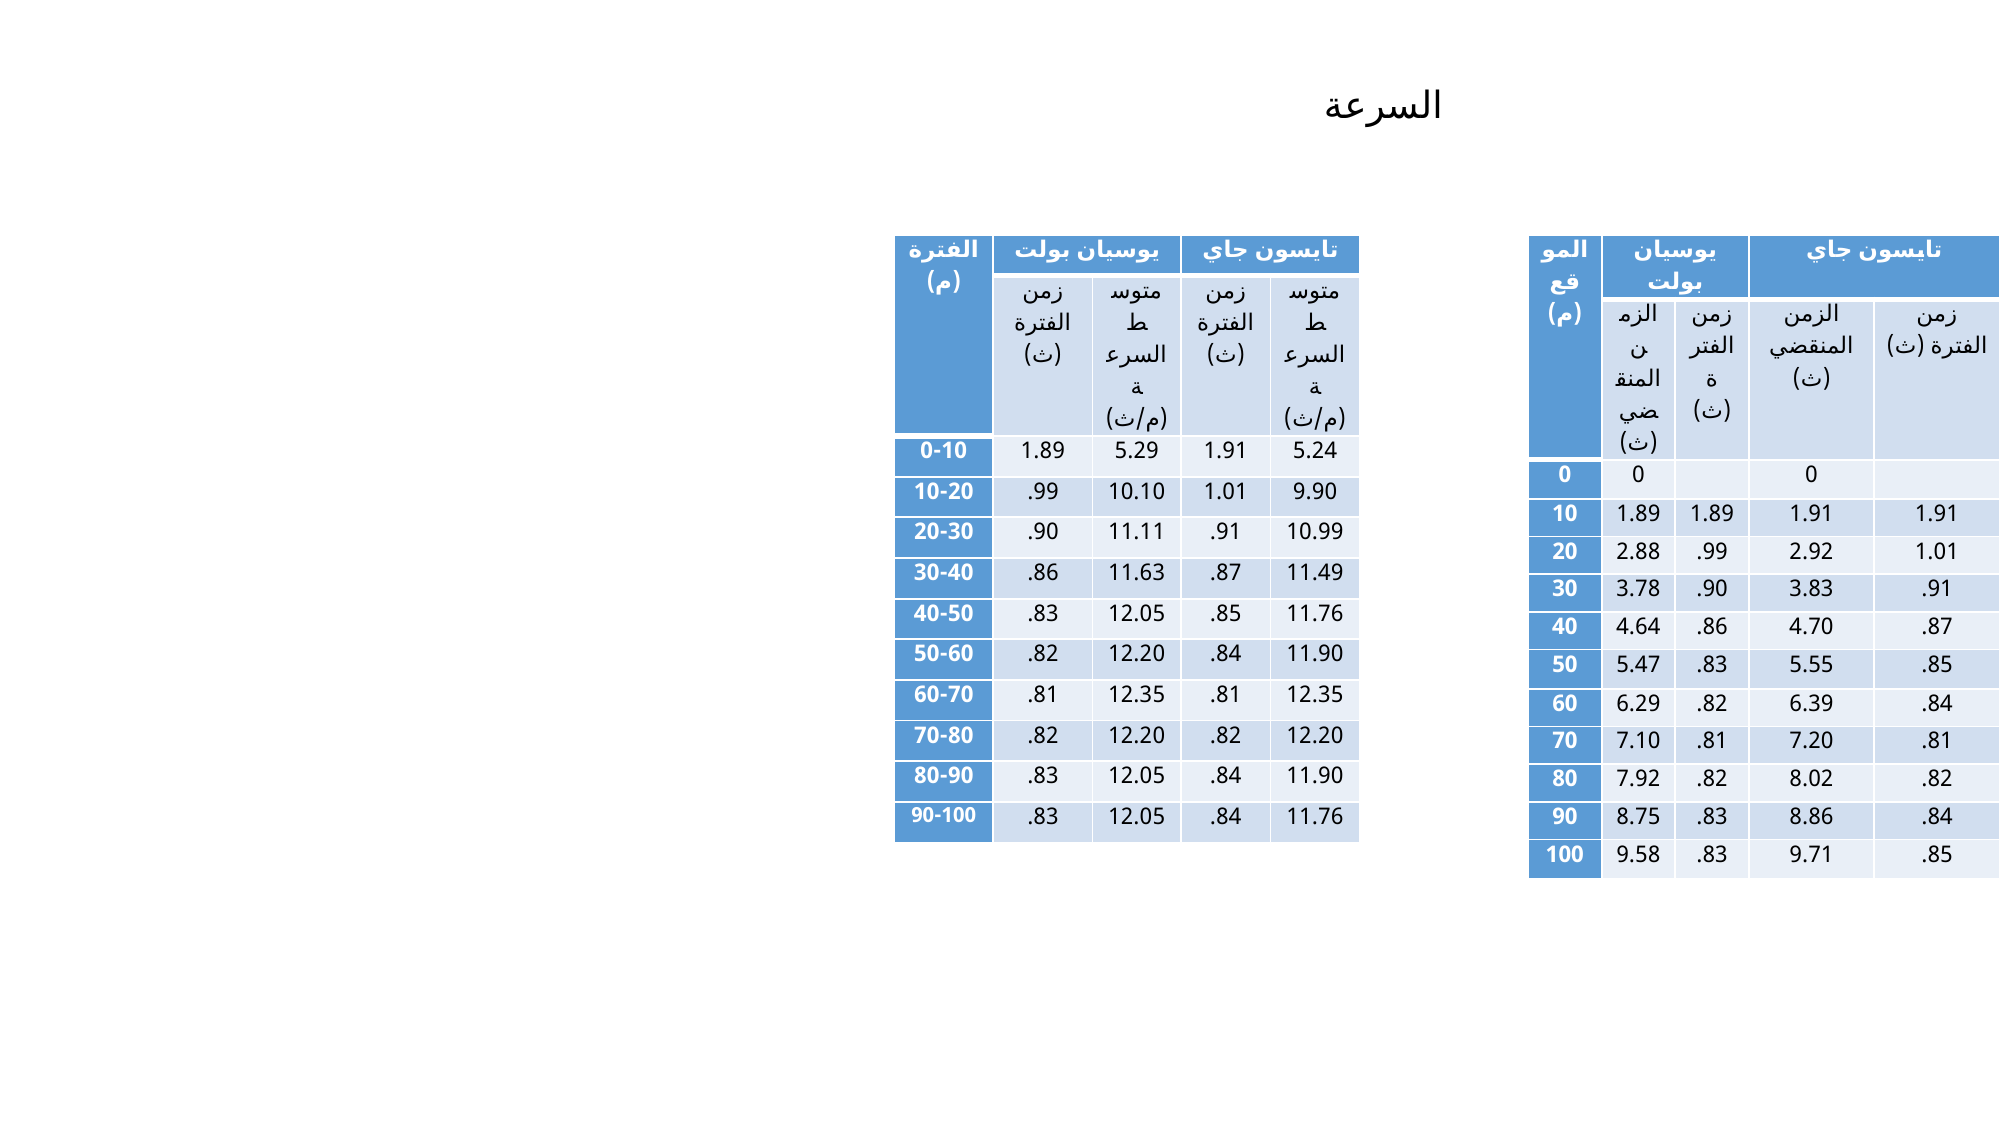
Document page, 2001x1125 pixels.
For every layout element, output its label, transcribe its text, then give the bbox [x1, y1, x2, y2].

table_cell [1875, 461, 1999, 498]
table_cell 5.29 [1093, 437, 1180, 476]
table_cell 90. [1676, 575, 1748, 611]
table_cell 1.89 [994, 437, 1092, 476]
table_cell [1676, 461, 1748, 498]
table_cell 84. [1182, 640, 1270, 679]
table_cell 10.10 [1093, 478, 1180, 516]
table_cell الزمن المنقضي (ث) [1750, 302, 1873, 459]
table_cell زمن الفترة (ث) [1875, 302, 1999, 459]
table_cell 6.39 [1750, 690, 1873, 726]
table_cell 70-80 [895, 721, 992, 760]
table_cell 2.88 [1603, 537, 1674, 573]
table_cell 1.89 [1603, 500, 1674, 536]
table_cell 84. [1182, 803, 1270, 842]
table_cell 1.91 [1182, 437, 1270, 476]
table_cell 83. [994, 803, 1092, 842]
table_cell 5.47 [1603, 650, 1674, 688]
table_cell 20-30 [895, 518, 992, 557]
table_cell 70 [1529, 727, 1601, 763]
table_cell 99. [994, 478, 1092, 516]
table_cell 60-70 [895, 681, 992, 720]
table_cell 30 [1529, 575, 1601, 611]
table_cell 90-100 [895, 803, 992, 842]
table_cell 82. [1875, 765, 1999, 801]
table_cell 11.11 [1093, 518, 1180, 557]
table_cell متوسط السرعة (م/ث) [1093, 278, 1180, 435]
table_cell 11.63 [1093, 559, 1180, 598]
table_cell 82. [1676, 690, 1748, 726]
table_cell 91. [1182, 518, 1270, 557]
table_cell 0 [1529, 462, 1601, 498]
table_cell زمن الفترة (ث) [994, 278, 1092, 435]
table_cell 12.35 [1271, 681, 1359, 720]
table_cell 10-20 [895, 478, 992, 516]
table_cell 0-10 [895, 439, 992, 476]
table_cell 2.92 [1750, 537, 1873, 573]
table_cell 83. [994, 600, 1092, 638]
table_cell 90. [994, 518, 1092, 557]
table_cell 81. [1875, 727, 1999, 763]
table_cell 40-50 [895, 600, 992, 638]
table_cell 84. [1875, 690, 1999, 726]
table_cell 9.71 [1750, 840, 1873, 878]
table_cell متوسط السرعة (م/ث) [1271, 278, 1359, 435]
table_cell 85. [1182, 600, 1270, 638]
table_cell 4.64 [1603, 613, 1674, 649]
table_cell 40 [1529, 613, 1601, 649]
table_cell 86. [994, 559, 1092, 598]
table_cell 91. [1875, 575, 1999, 611]
table_cell 81. [994, 681, 1092, 720]
table_cell 11.76 [1271, 600, 1359, 638]
table_header الفترة (م) [895, 236, 992, 433]
table_cell 12.05 [1093, 600, 1180, 638]
table_cell 87. [1182, 559, 1270, 598]
table_cell 1.91 [1750, 500, 1873, 536]
table_header يوسيان بولت [994, 236, 1180, 273]
table_cell الزمن المنقضي (ث) [1603, 302, 1674, 459]
table_cell 1.01 [1182, 478, 1270, 516]
table_cell 9.58 [1603, 840, 1674, 878]
table_cell 11.49 [1271, 559, 1359, 598]
text_box السرعة [1072, 74, 1458, 134]
table_cell 12.05 [1093, 762, 1180, 801]
table_cell 9.90 [1271, 478, 1359, 516]
table_header يوسيان بولت [1603, 236, 1748, 297]
table_cell 8.02 [1750, 765, 1873, 801]
table_cell 12.20 [1271, 721, 1359, 760]
table_header الموقع (م) [1529, 236, 1601, 457]
table_cell 60 [1529, 690, 1601, 726]
table_cell 3.78 [1603, 575, 1674, 611]
table_cell 82. [1676, 765, 1748, 801]
table_cell 12.35 [1093, 681, 1180, 720]
table_cell 11.90 [1271, 762, 1359, 801]
table_cell 82. [994, 640, 1092, 679]
table_cell 10.99 [1271, 518, 1359, 557]
table_cell 90 [1529, 803, 1601, 839]
table_cell 84. [1875, 803, 1999, 839]
table_header تايسون جاي [1750, 236, 1999, 297]
table_cell 83. [1676, 650, 1748, 688]
table_cell 3.83 [1750, 575, 1873, 611]
table_cell 85. [1875, 650, 1999, 688]
table_cell 82. [994, 721, 1092, 760]
table_header تايسون جاي [1182, 236, 1359, 273]
table_cell 81. [1676, 727, 1748, 763]
table_cell 85. [1875, 840, 1999, 878]
table_cell 1.89 [1676, 500, 1748, 536]
table_cell 80-90 [895, 762, 992, 801]
table_cell 1.91 [1875, 500, 1999, 536]
table_cell زمن الفترة (ث) [1676, 302, 1748, 459]
table_cell 7.92 [1603, 765, 1674, 801]
table_cell زمن الفترة (ث) [1182, 278, 1270, 435]
table_cell 87. [1875, 613, 1999, 649]
table_cell 5.24 [1271, 437, 1359, 476]
table_cell 7.20 [1750, 727, 1873, 763]
table_cell 12.05 [1093, 803, 1180, 842]
table_cell 4.70 [1750, 613, 1873, 649]
table_cell 12.20 [1093, 640, 1180, 679]
table_cell 12.20 [1093, 721, 1180, 760]
table_cell 84. [1182, 762, 1270, 801]
table_cell 30-40 [895, 559, 992, 598]
table_cell 8.86 [1750, 803, 1873, 839]
table_cell 11.90 [1271, 640, 1359, 679]
table_cell 1.01 [1875, 537, 1999, 573]
table_cell 83. [1676, 803, 1748, 839]
table_cell 5.55 [1750, 650, 1873, 688]
table_cell 11.76 [1271, 803, 1359, 842]
table_cell 7.10 [1603, 727, 1674, 763]
table_cell 81. [1182, 681, 1270, 720]
table_cell 100 [1529, 840, 1601, 878]
table_cell 82. [1182, 721, 1270, 760]
table_cell 50-60 [895, 640, 992, 679]
table_cell 8.75 [1603, 803, 1674, 839]
table_cell 10 [1529, 500, 1601, 536]
table_cell 83. [1676, 840, 1748, 878]
table_cell 0 [1750, 461, 1873, 498]
table_cell 86. [1676, 613, 1748, 649]
table_cell 6.29 [1603, 690, 1674, 726]
table_cell 83. [994, 762, 1092, 801]
table_cell 20 [1529, 537, 1601, 573]
table_cell 99. [1676, 537, 1748, 573]
table_cell 0 [1603, 461, 1674, 498]
table_cell 50 [1529, 650, 1601, 688]
table_cell 80 [1529, 765, 1601, 801]
